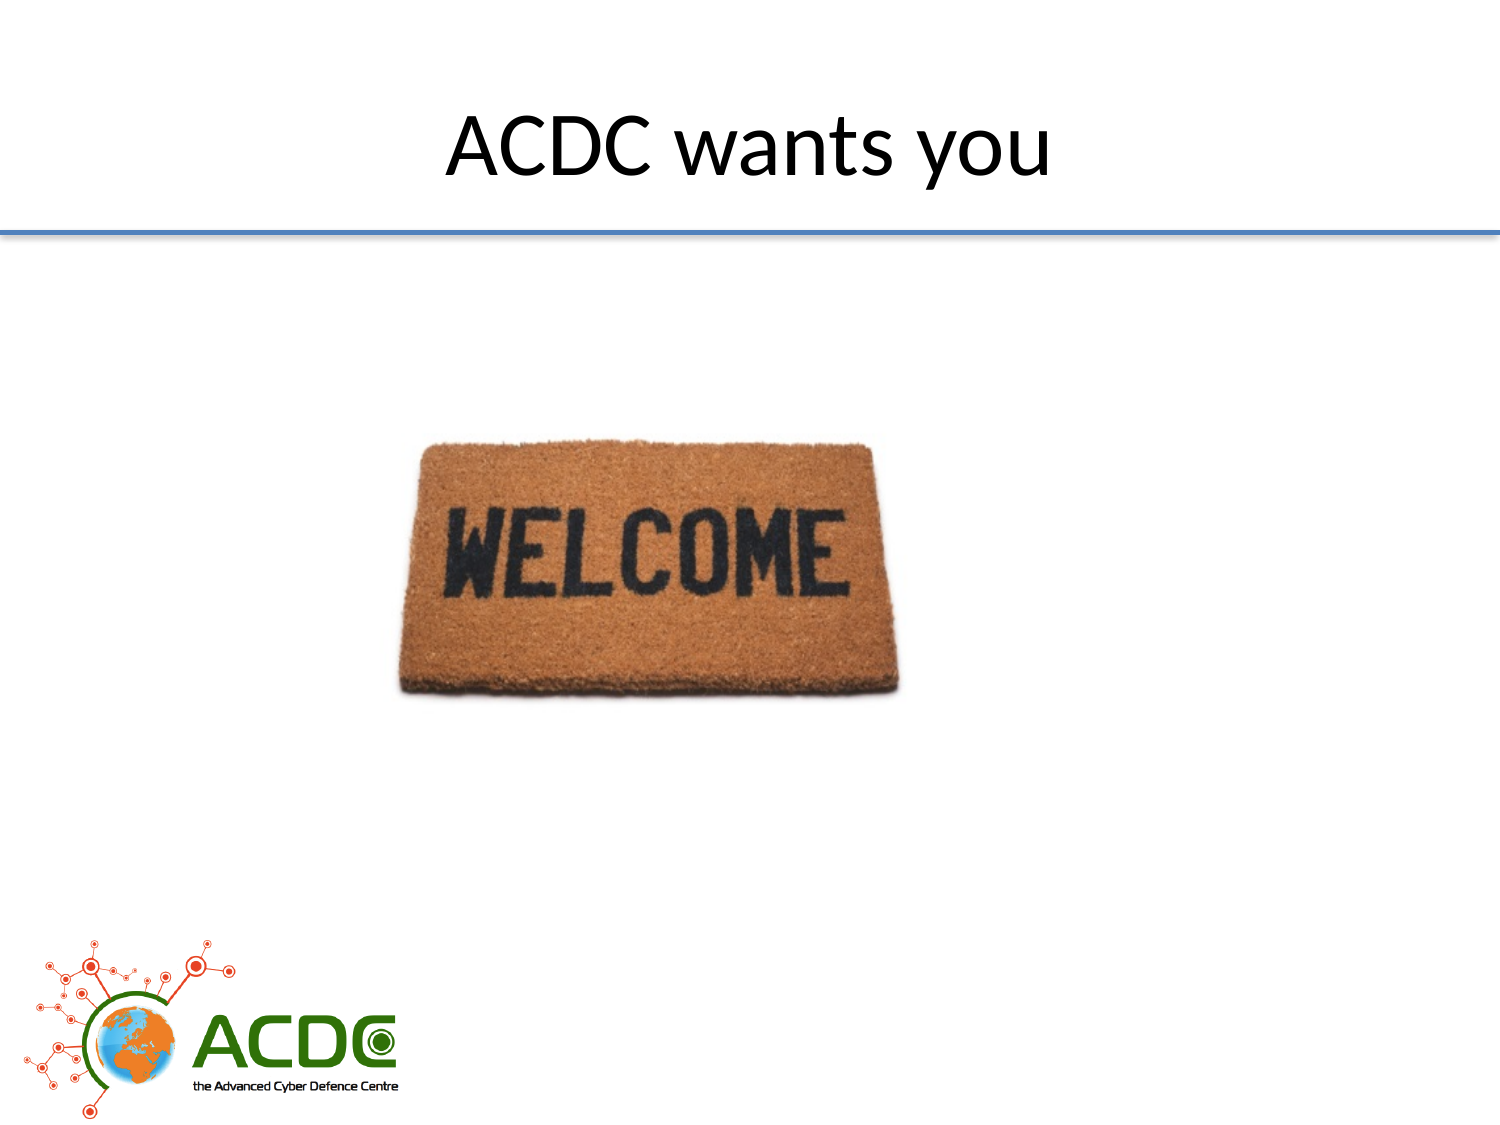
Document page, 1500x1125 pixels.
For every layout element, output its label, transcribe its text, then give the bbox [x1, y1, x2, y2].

picture [0, 934, 431, 1125]
title ACDC wants you [75, 45, 1425, 233]
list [359, 385, 938, 750]
